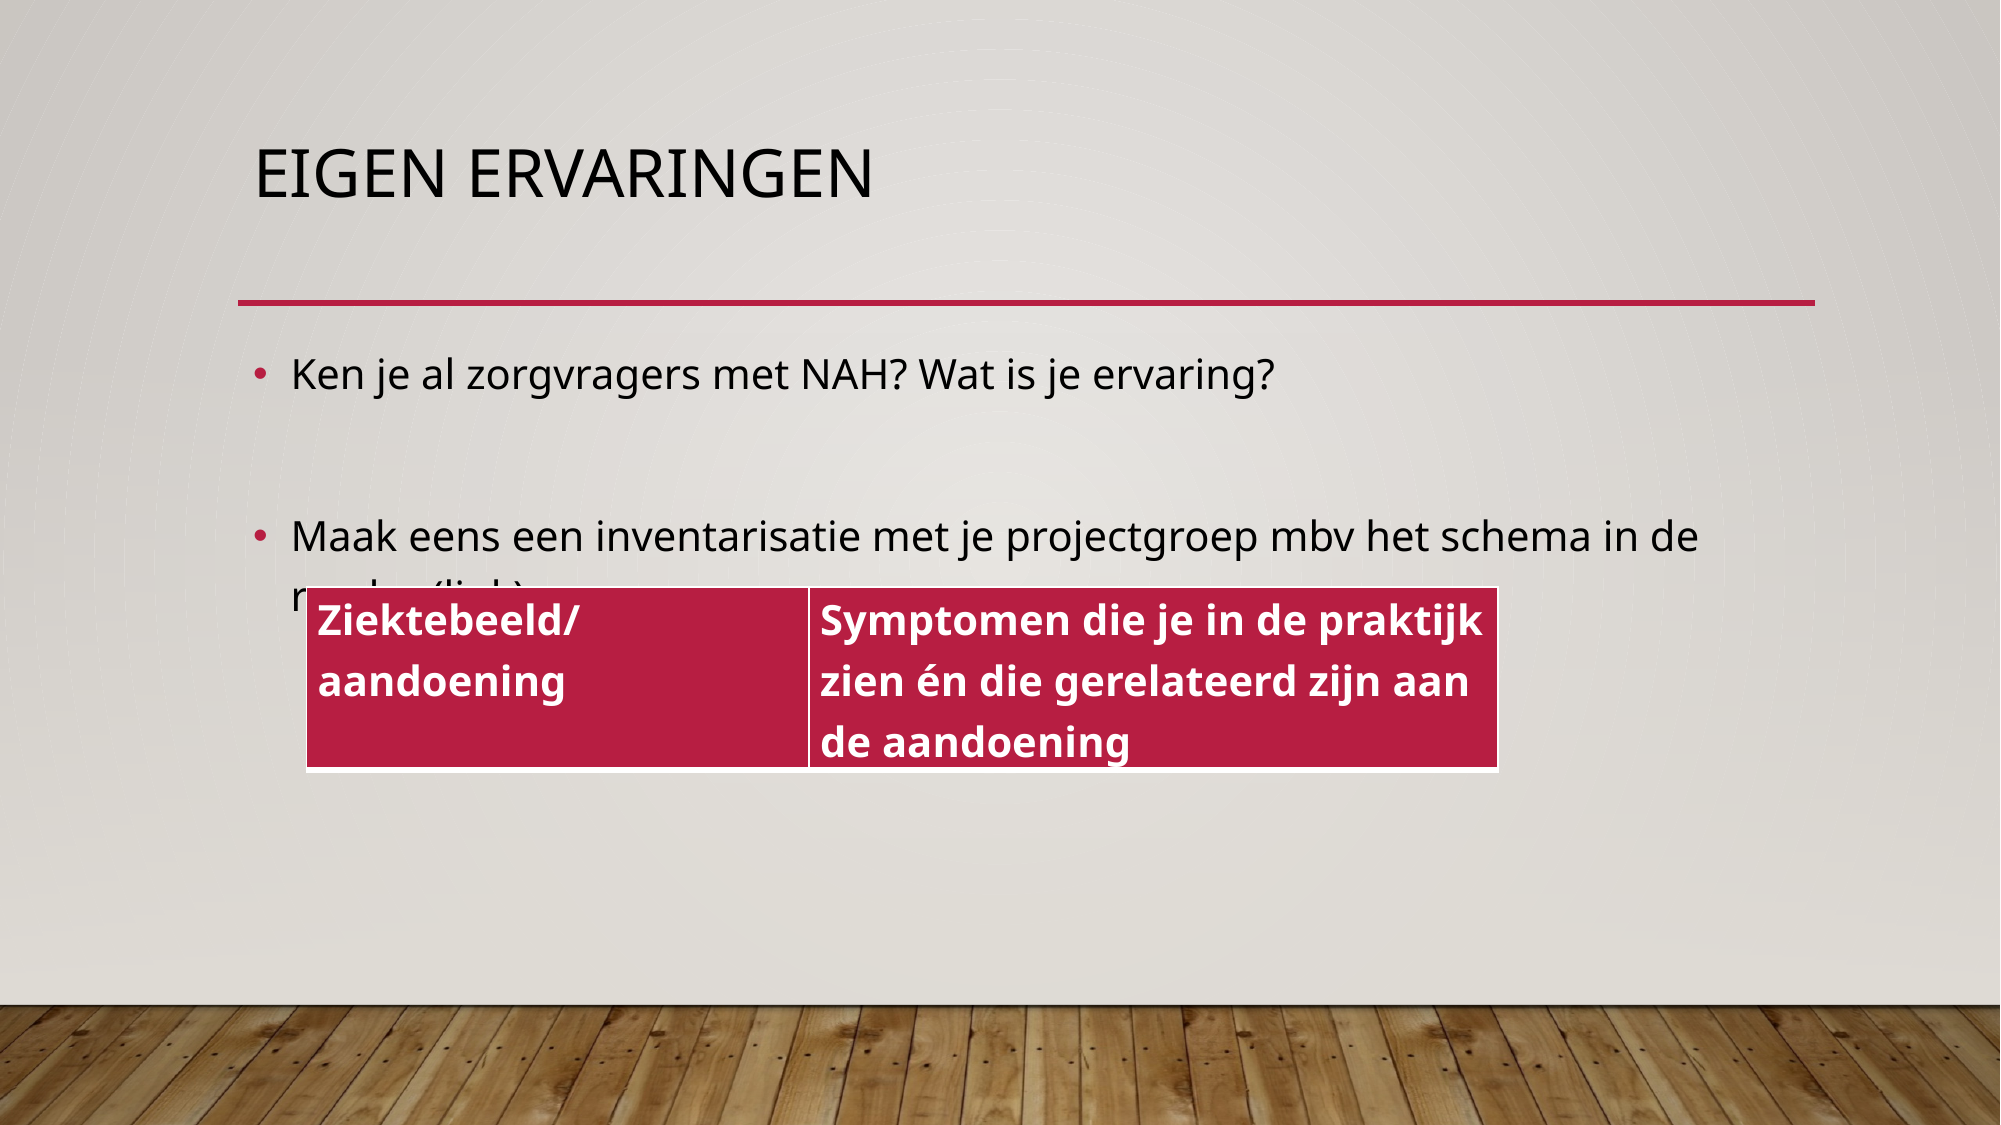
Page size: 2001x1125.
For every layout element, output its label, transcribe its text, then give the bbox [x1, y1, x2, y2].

table_header Symptomen die je in de praktijk zien én die gerelateerd zijn aan de aandoening [810, 588, 1497, 767]
table_header Ziektebeeld/aandoening [307, 588, 808, 767]
picture [0, 1005, 2000, 1125]
list Ken je al zorgvragers met NAH? Wat is je ervaring? Maak eens een inventarisatie met je projectgroep mbv het schema in de reader (link) [238, 330, 1814, 897]
title Eigen ervaringen [238, 131, 1814, 305]
